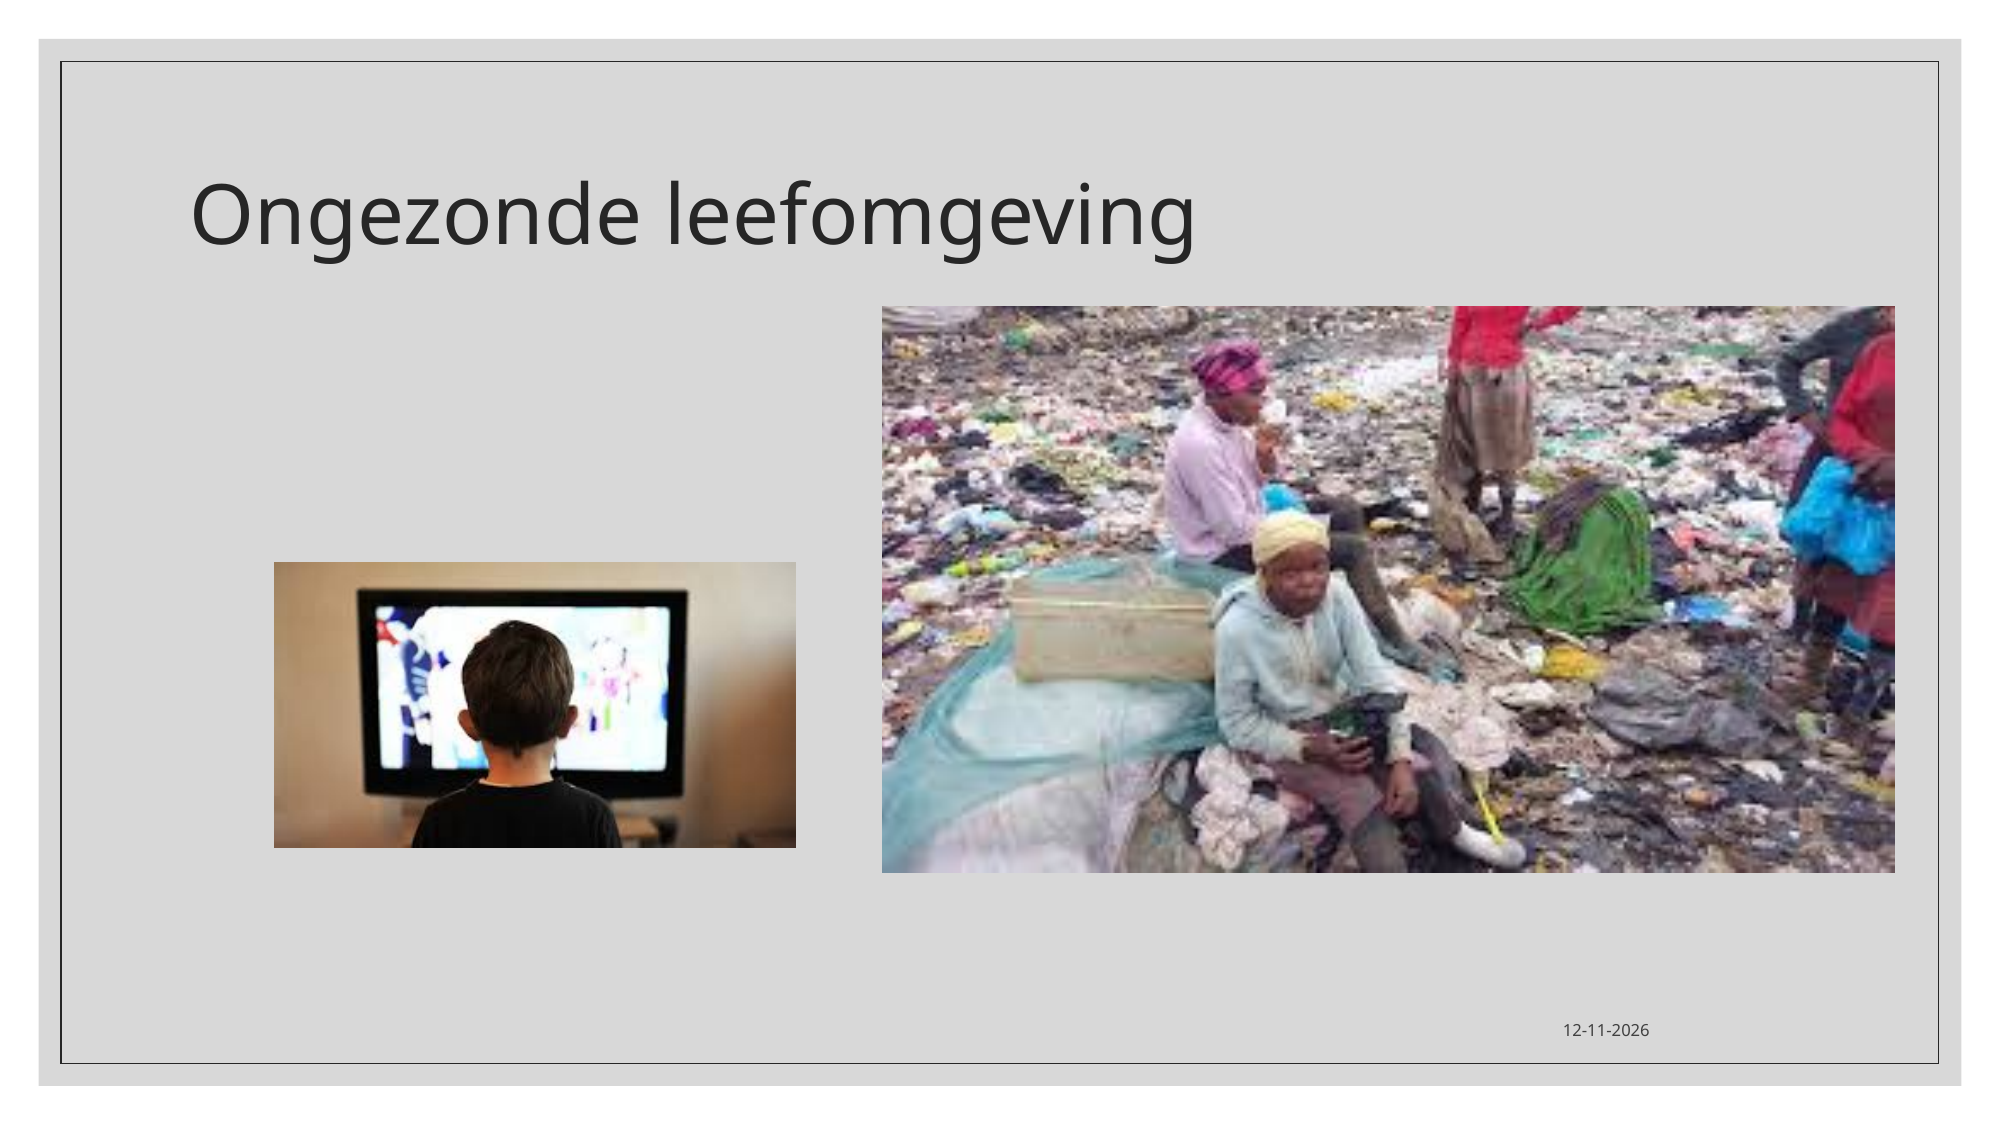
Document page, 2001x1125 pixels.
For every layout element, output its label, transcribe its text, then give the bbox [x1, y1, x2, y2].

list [882, 306, 1895, 873]
title Ongezonde leefomgeving [174, 105, 1825, 331]
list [274, 562, 796, 848]
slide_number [1190, 990, 1665, 1050]
